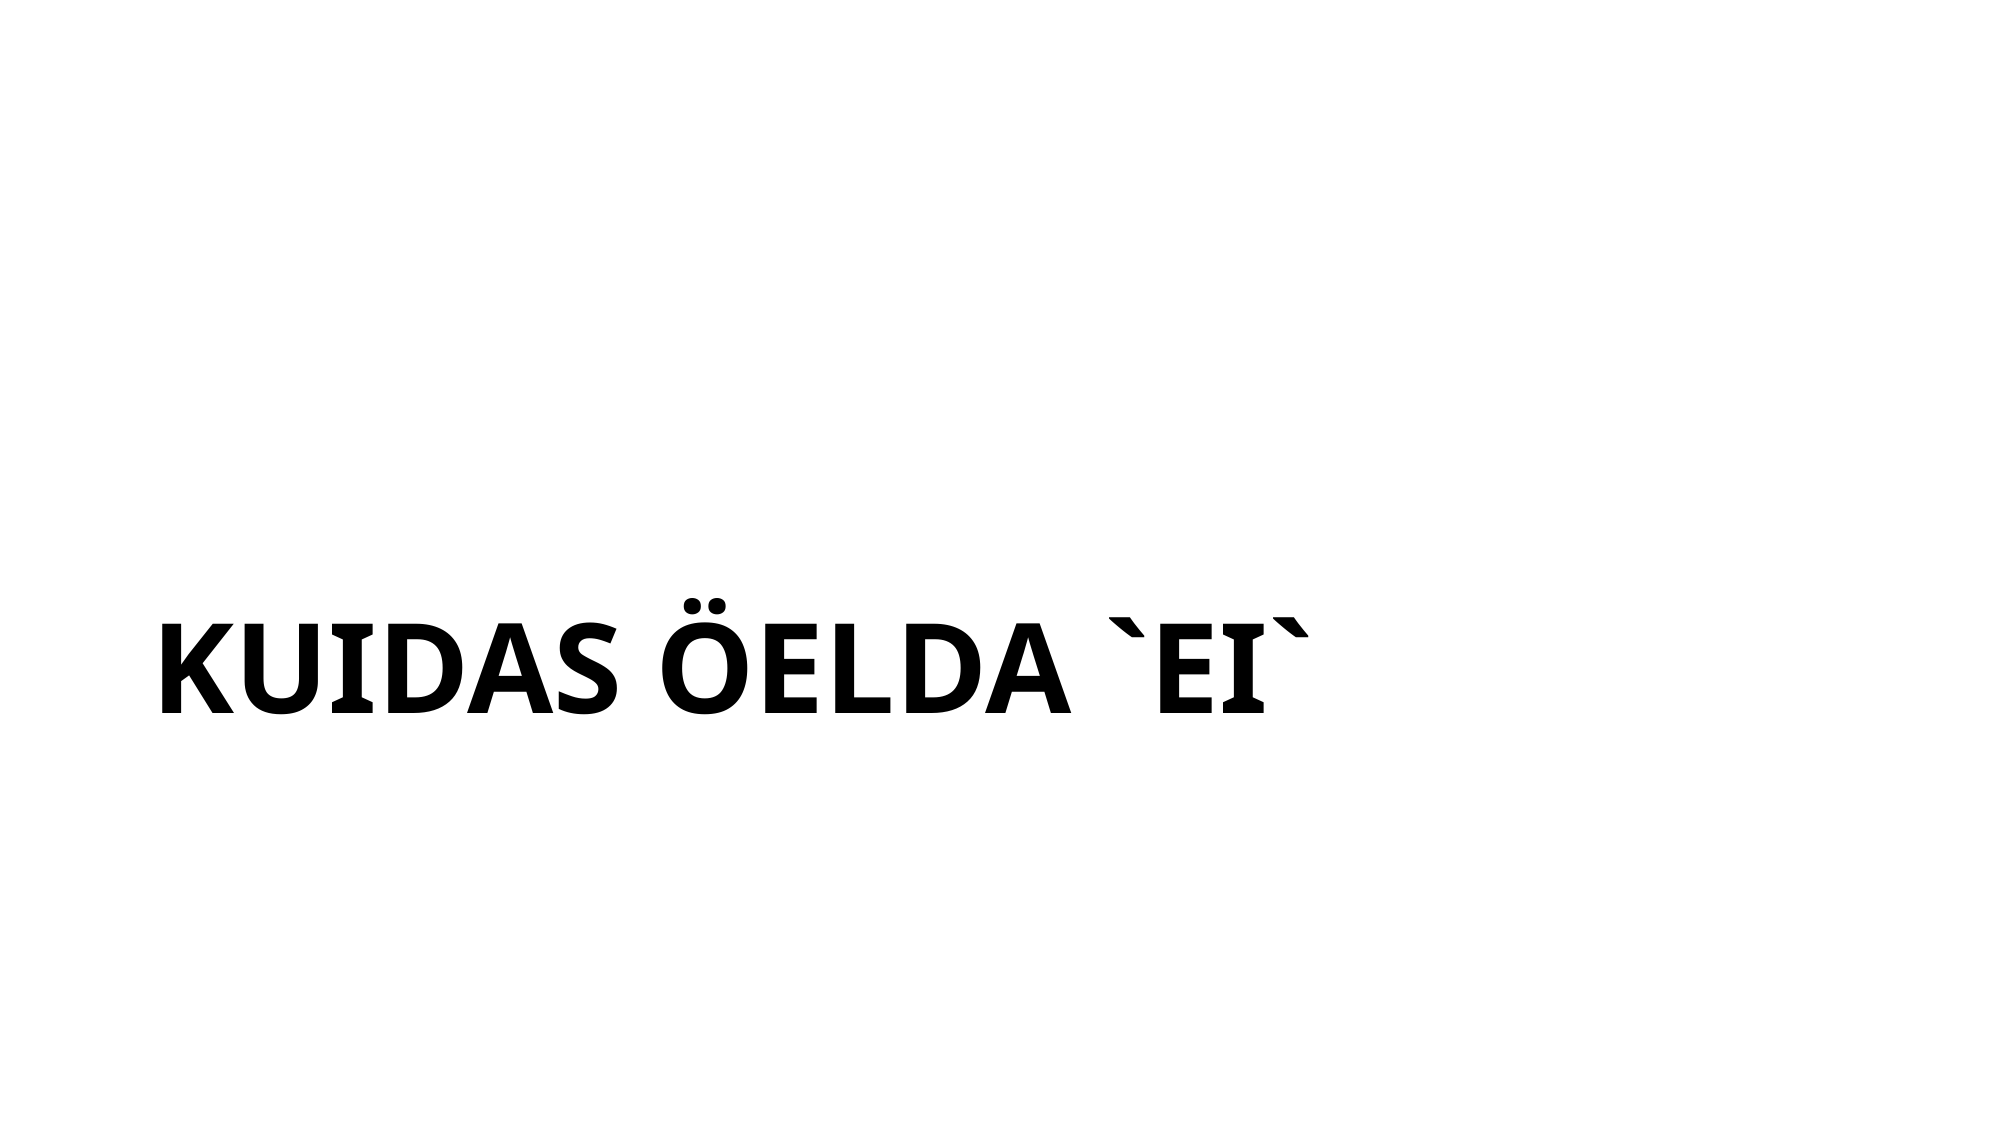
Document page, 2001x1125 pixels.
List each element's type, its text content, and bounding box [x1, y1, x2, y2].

title KUIDAS ÖELDA `EI` [136, 280, 1862, 749]
